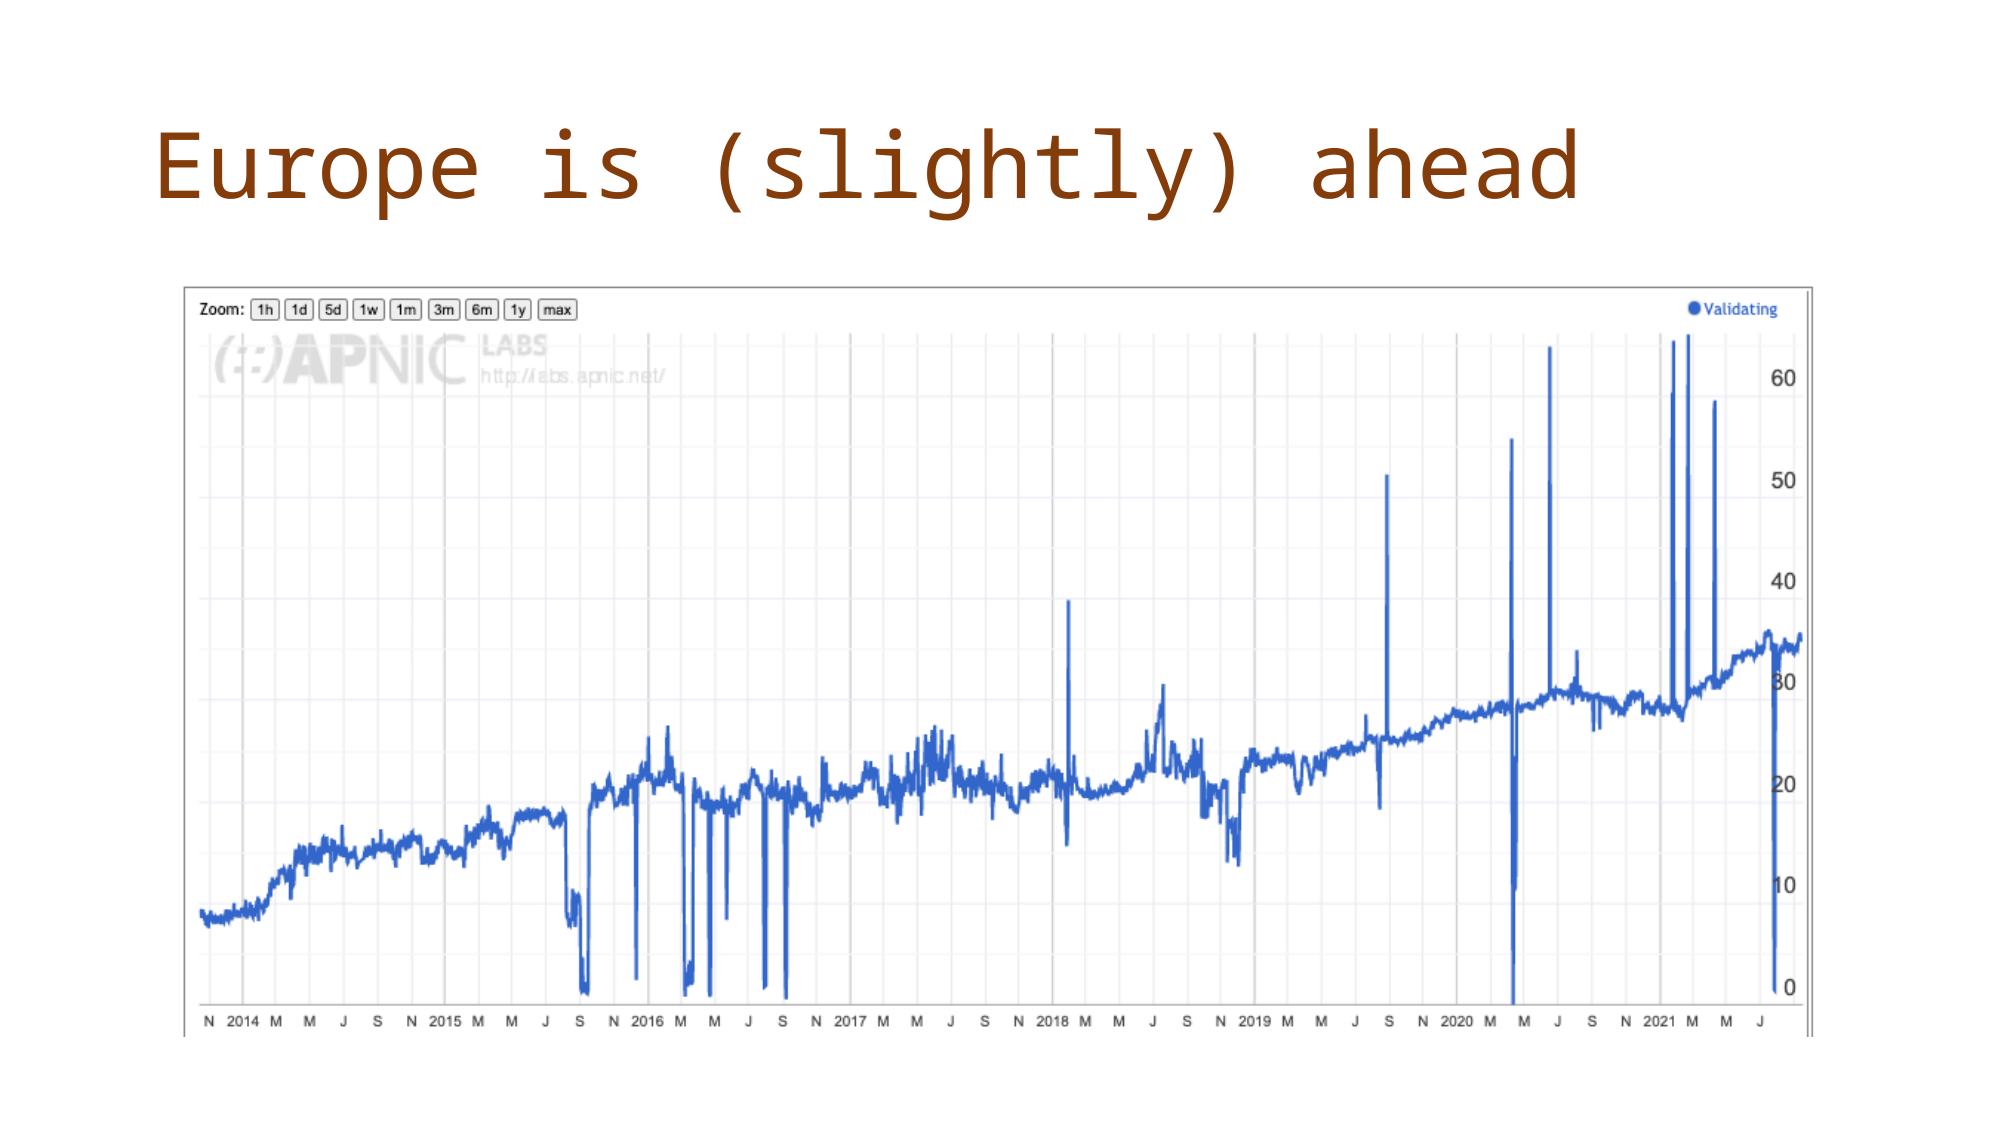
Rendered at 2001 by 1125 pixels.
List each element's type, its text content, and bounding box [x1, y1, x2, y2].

picture [171, 275, 1828, 1037]
title Europe is (slightly) ahead [137, 59, 1863, 278]
